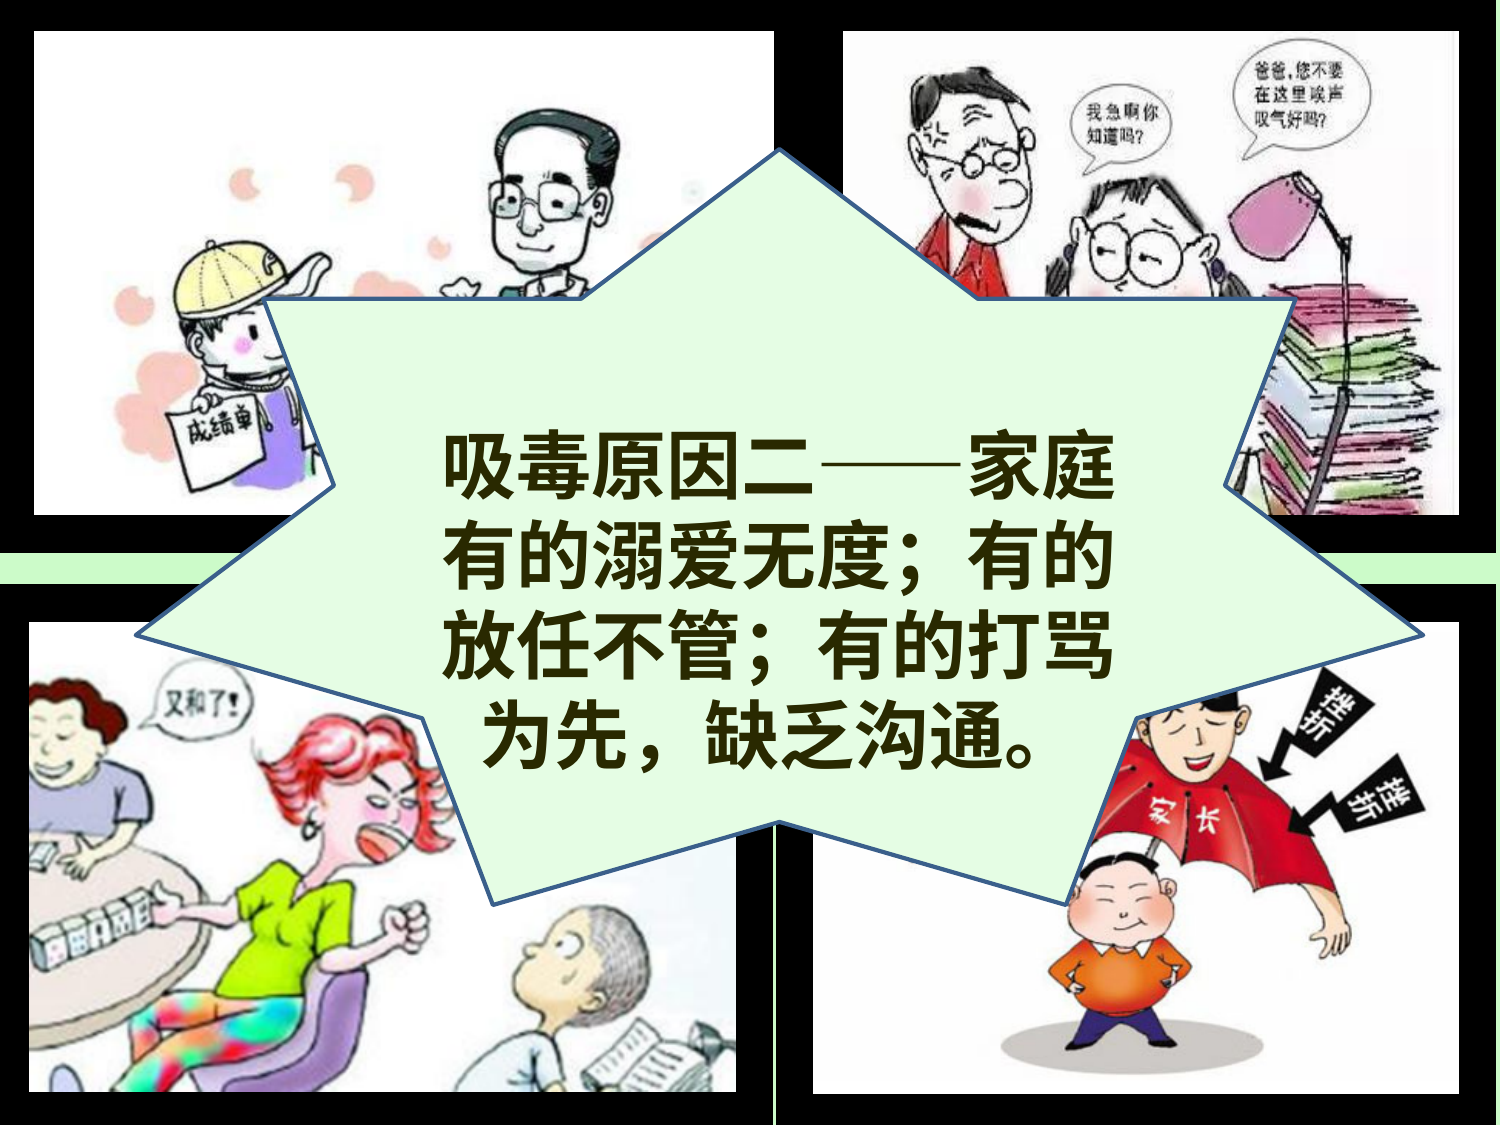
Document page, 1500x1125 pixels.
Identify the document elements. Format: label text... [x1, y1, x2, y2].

text_box 吸毒原因二——家庭 有的溺爱无度；有的放任不管；有的打骂为先，缺乏沟通。 [153, 147, 1406, 836]
picture [33, 30, 774, 516]
picture [29, 621, 736, 1093]
picture [813, 621, 1459, 1095]
picture [842, 30, 1459, 516]
